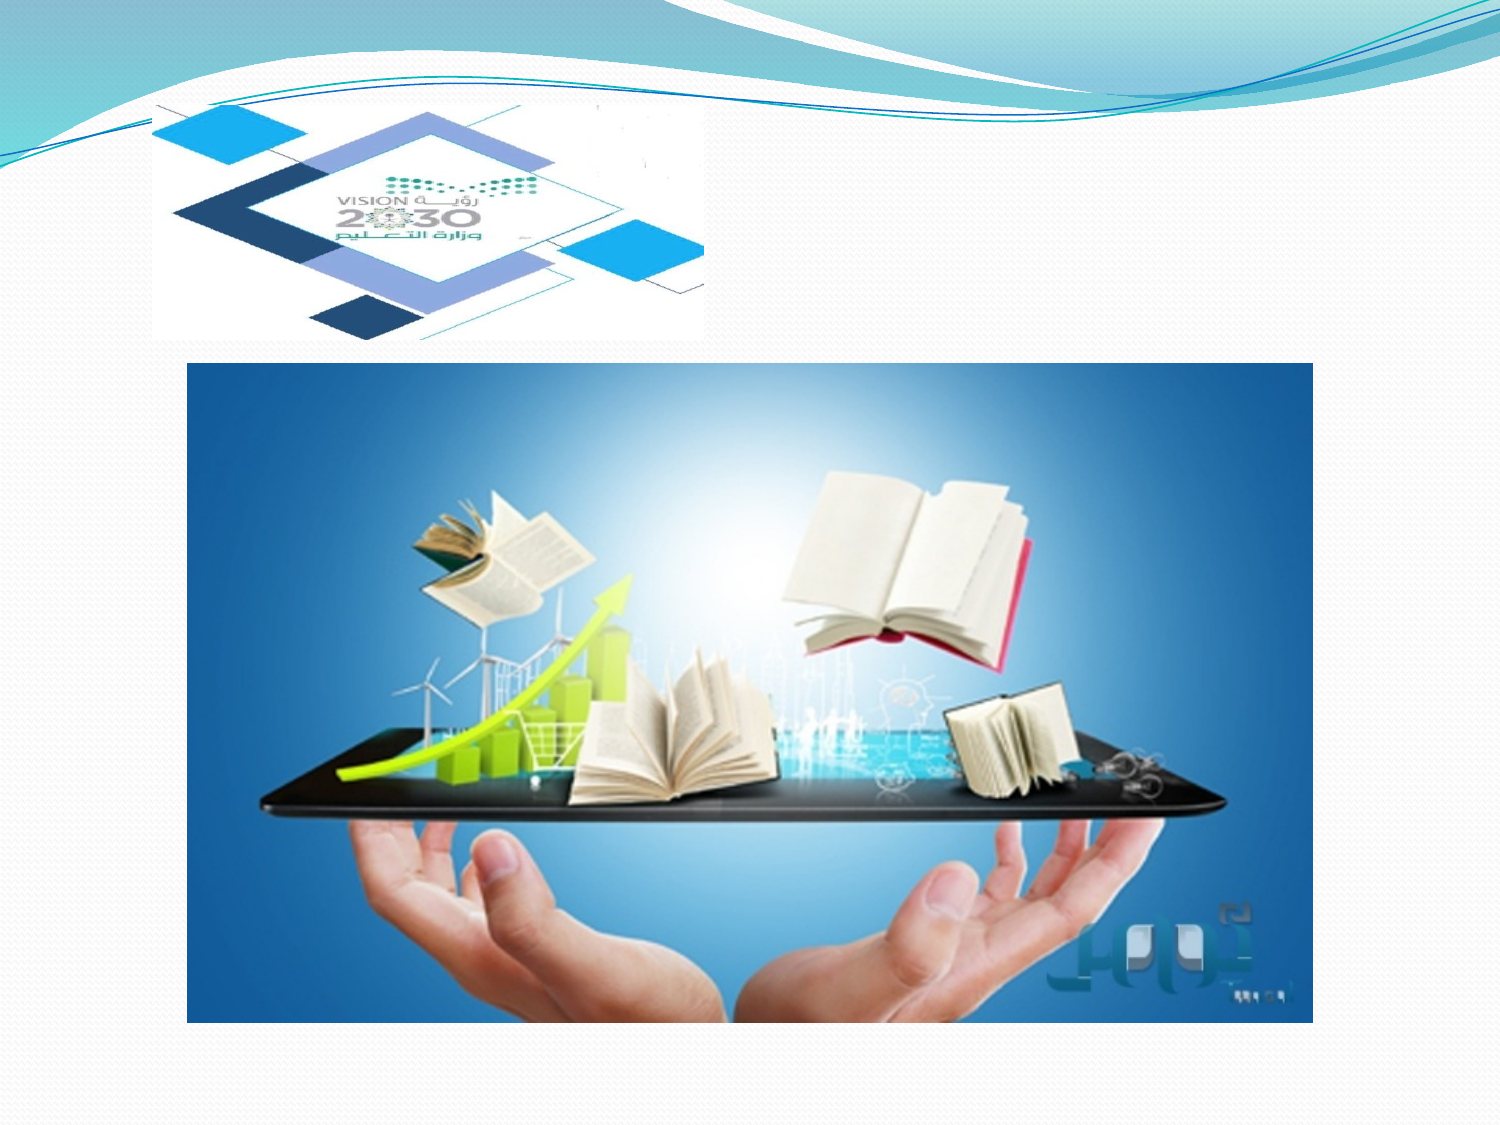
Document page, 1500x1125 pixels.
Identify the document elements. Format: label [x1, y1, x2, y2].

list [187, 362, 1313, 1023]
picture [152, 105, 704, 341]
